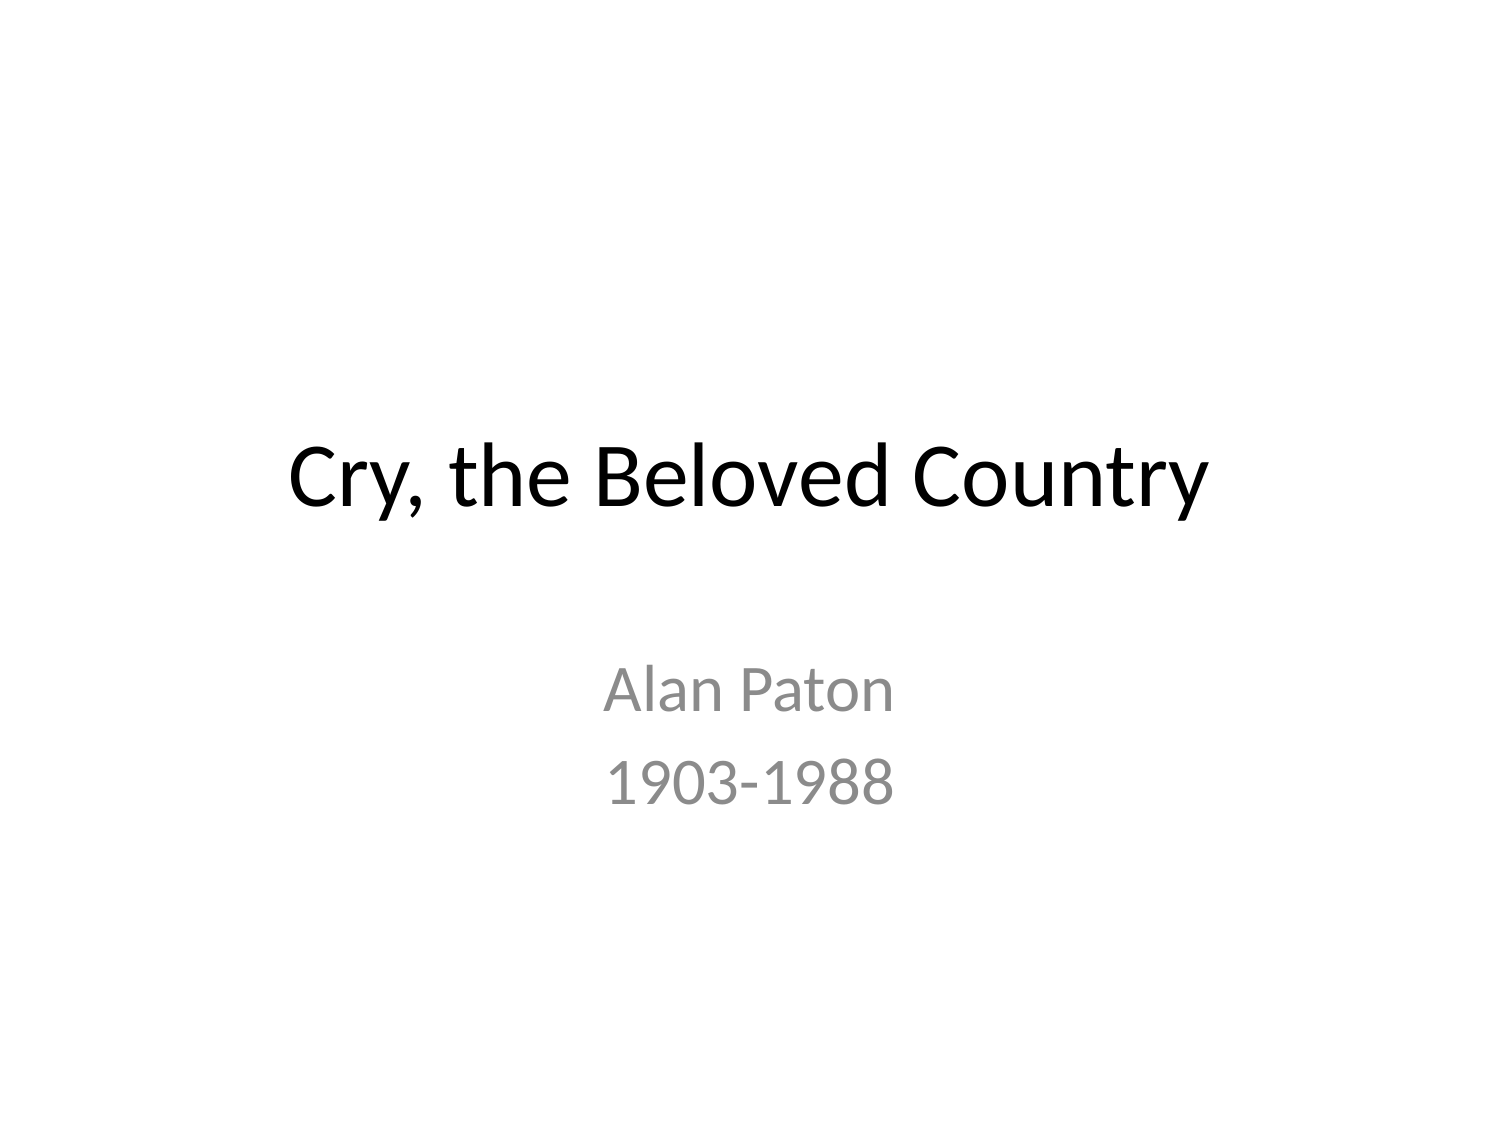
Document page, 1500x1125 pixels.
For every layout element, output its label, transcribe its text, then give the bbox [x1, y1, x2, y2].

subtitle Alan Paton 1903-1988 [225, 637, 1275, 925]
title Cry, the Beloved Country [112, 349, 1388, 591]
